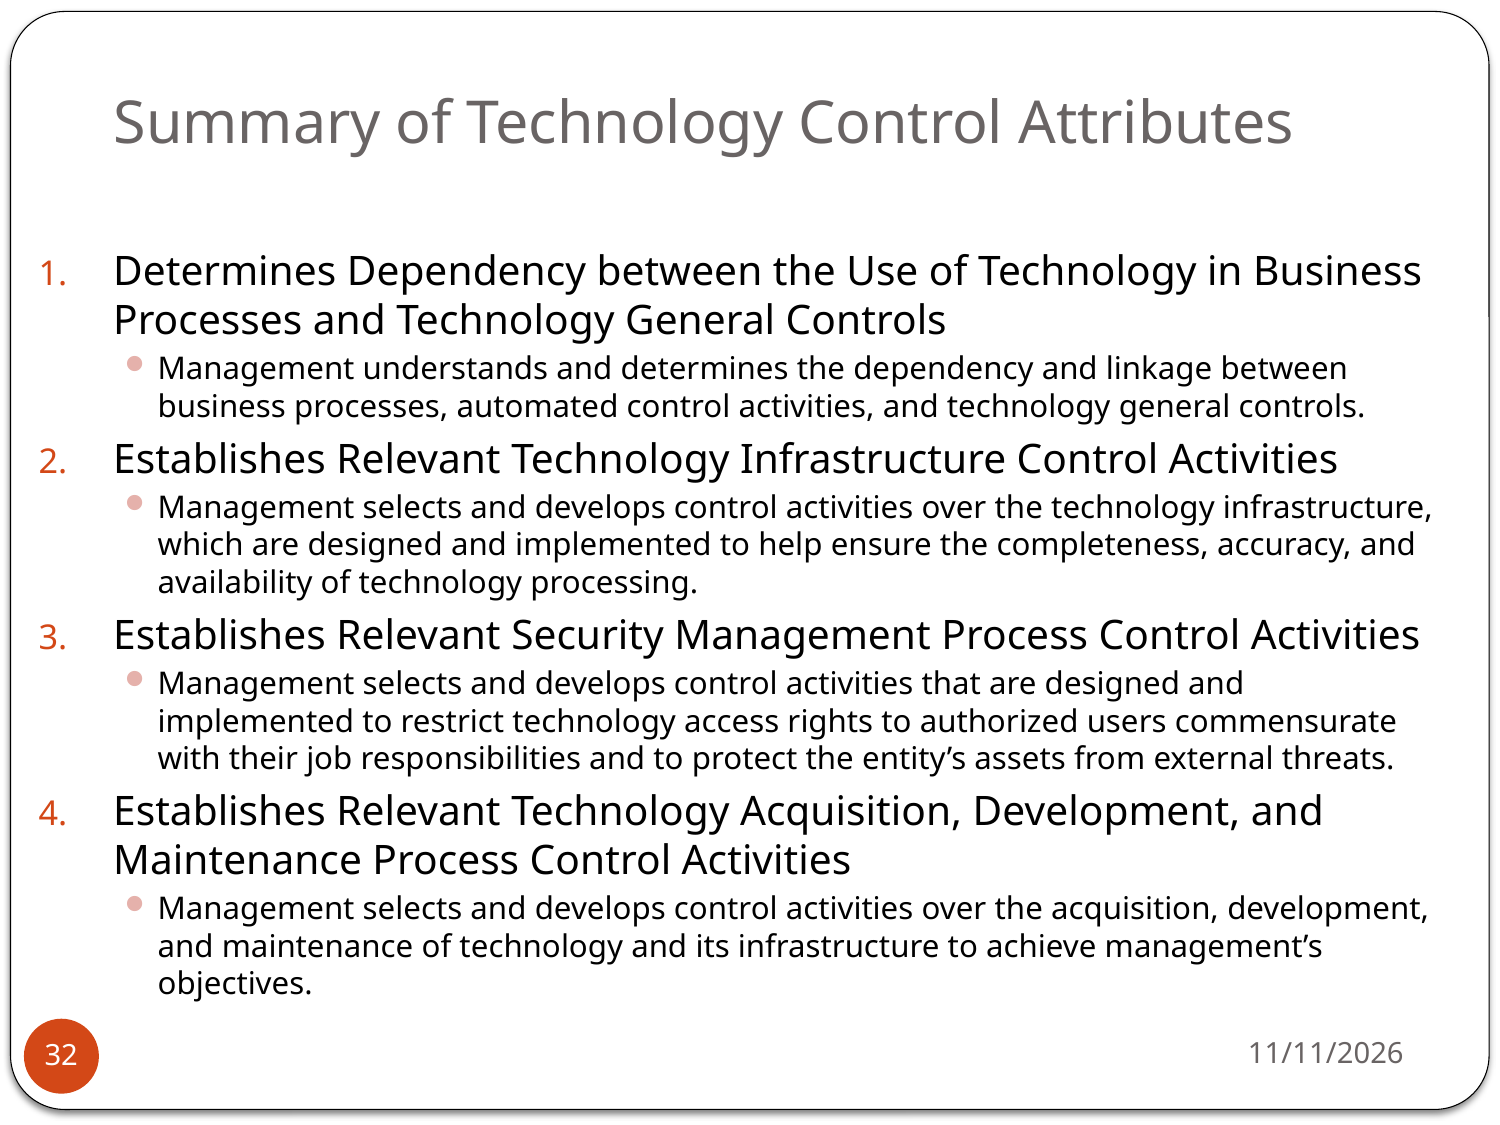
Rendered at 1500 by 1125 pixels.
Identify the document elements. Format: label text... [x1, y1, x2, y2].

slide_number 32 [23, 1018, 99, 1094]
title Summary of Technology Control Attributes [98, 45, 1455, 171]
list Determines Dependency between the Use of Technology in Business Processes and Technology General Controls Management understands and determines the dependency and linkage between business processes, automated control activities, and technology general controls. Establishes Relevant Technology Infrastructure Control Activities Management selects and develops control activities over the technology infrastructure, which are designed and implemented to help ensure the completeness, accuracy, and availability of technology processing. Establishes Relevant Security Management Process Control Activities Management selects and develops control activities that are designed and implemented to restrict technology access rights to authorized users commensurate with their job responsibilities and to protect the entity’s assets from external threats. Establishes Relevant Technology Acquisition, Development, and Maintenance Process Control Activities Management selects and develops control activities over the acquisition, development, and maintenance of technology and its infrastructure to achieve management’s objectives. [23, 237, 1455, 1016]
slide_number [1012, 1016, 1419, 1094]
